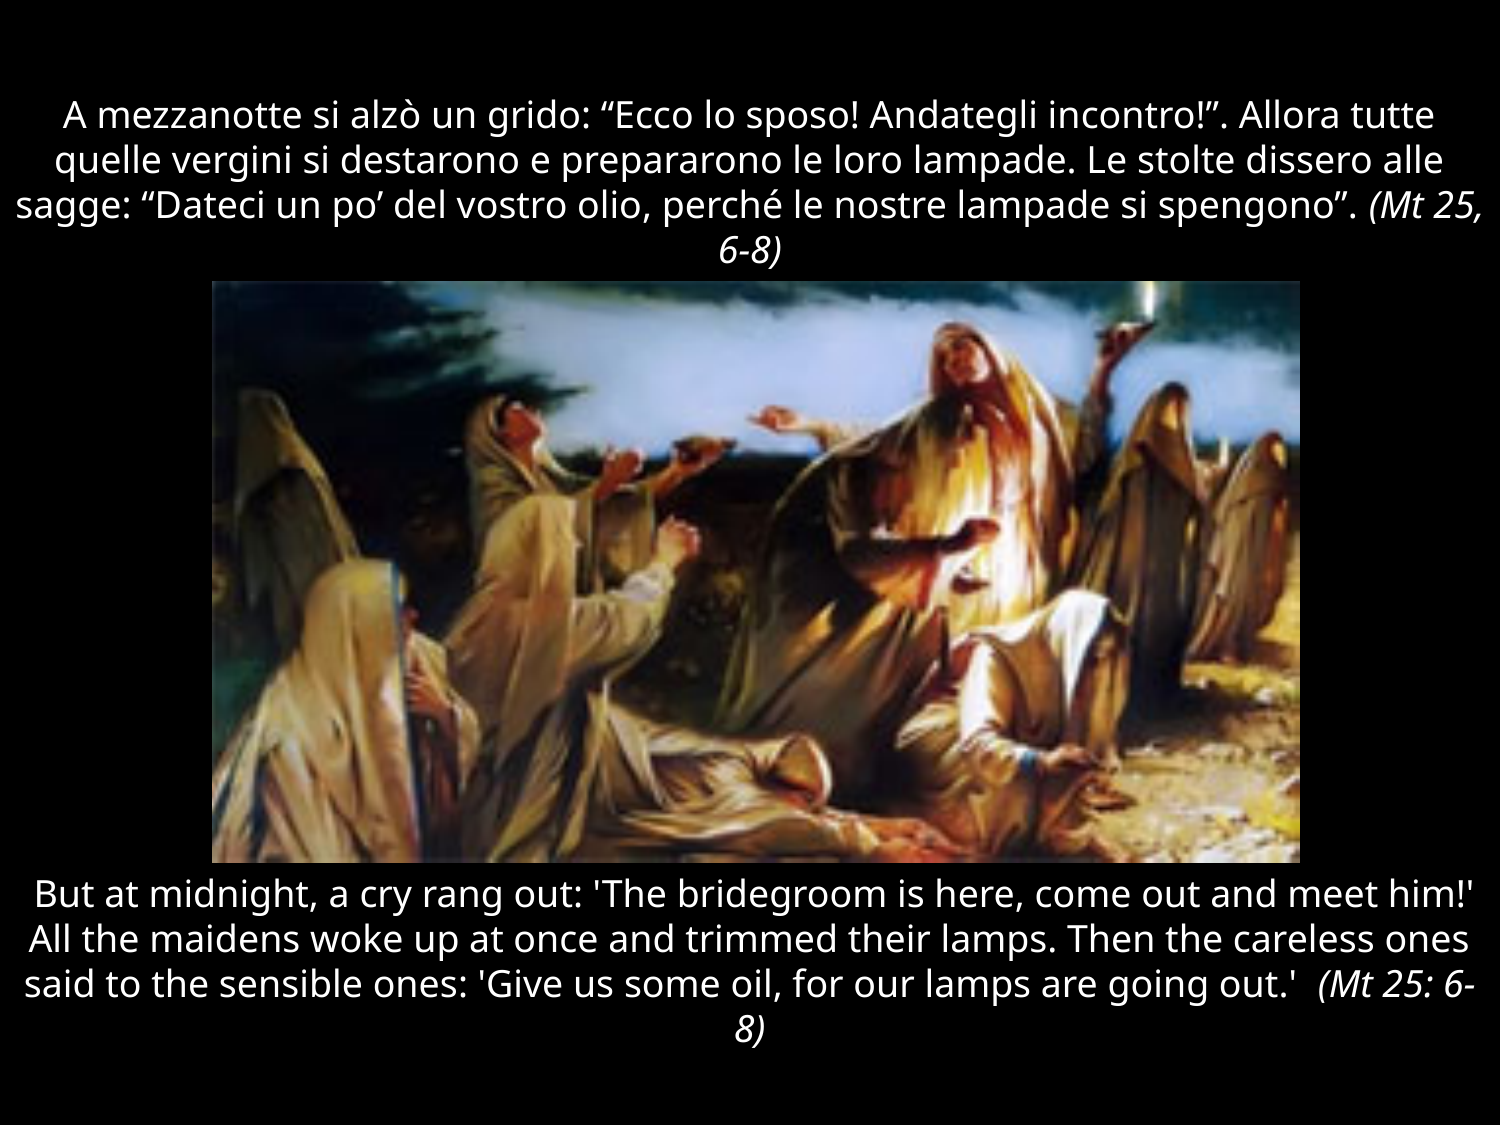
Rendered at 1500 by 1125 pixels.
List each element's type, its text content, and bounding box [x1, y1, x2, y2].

title A mezzanotte si alzò un grido: “Ecco lo sposo! Andategli incontro!”. Allora tutte quelle vergini si destarono e prepararono le loro lampade. Le stolte dissero alle sagge: “Dateci un po’ del vostro olio, perché le nostre lampade si spengono”. (Mt 25, 6-8) [0, 87, 1500, 275]
picture [212, 281, 1300, 863]
text_box But at midnight, a cry rang out: 'The bridegroom is here, come out and meet him!' All the maidens woke up at once and trimmed their lamps. Then the careless ones said to the sensible ones: 'Give us some oil, for our lamps are going out.' (Mt 25: 6-8) [0, 862, 1500, 1058]
